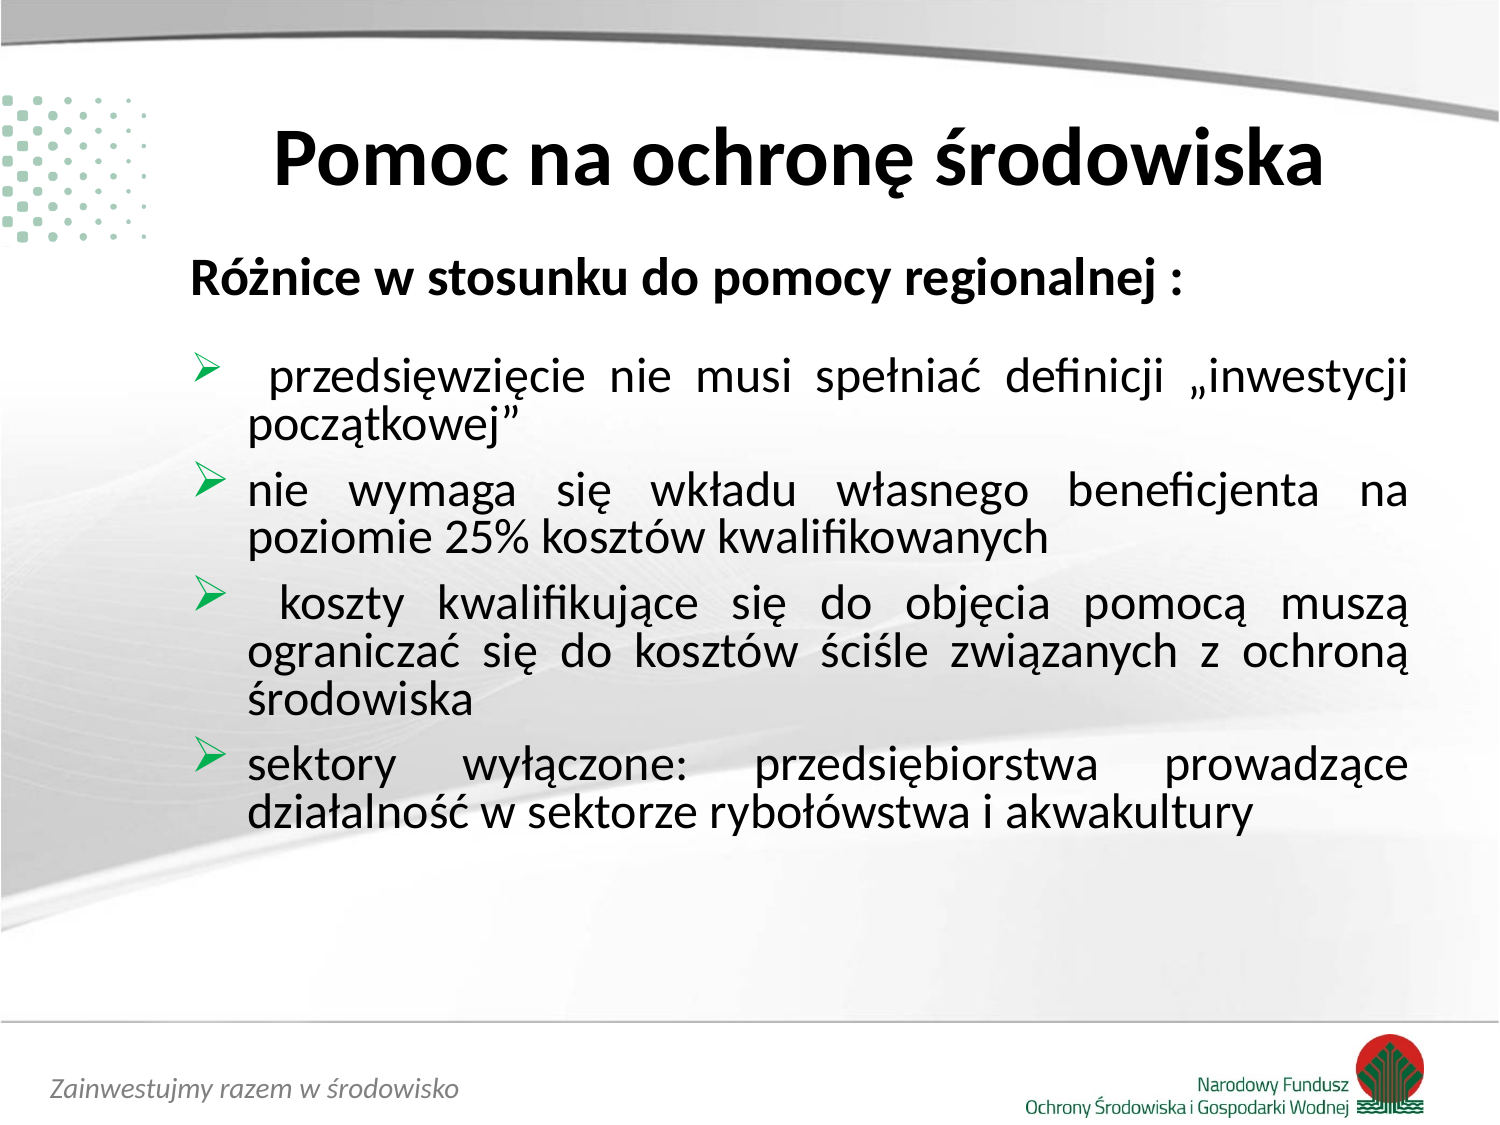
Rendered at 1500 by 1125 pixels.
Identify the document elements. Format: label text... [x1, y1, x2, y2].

title Pomoc na ochronę środowiska [175, 58, 1425, 246]
list Różnice w stosunku do pomocy regionalnej : przedsięwzięcie nie musi spełniać definicji „inwestycji początkowej” nie wymaga się wkładu własnego beneficjenta na poziomie 25% kosztów kwalifikowanych koszty kwalifikujące się do objęcia pomocą muszą ograniczać się do kosztów ściśle związanych z ochroną środowiska sektory wyłączone: przedsiębiorstwa prowadzące działalność w sektorze rybołówstwa i akwakultury [175, 246, 1425, 988]
picture [0, 0, 1499, 1023]
picture [1026, 1034, 1424, 1118]
